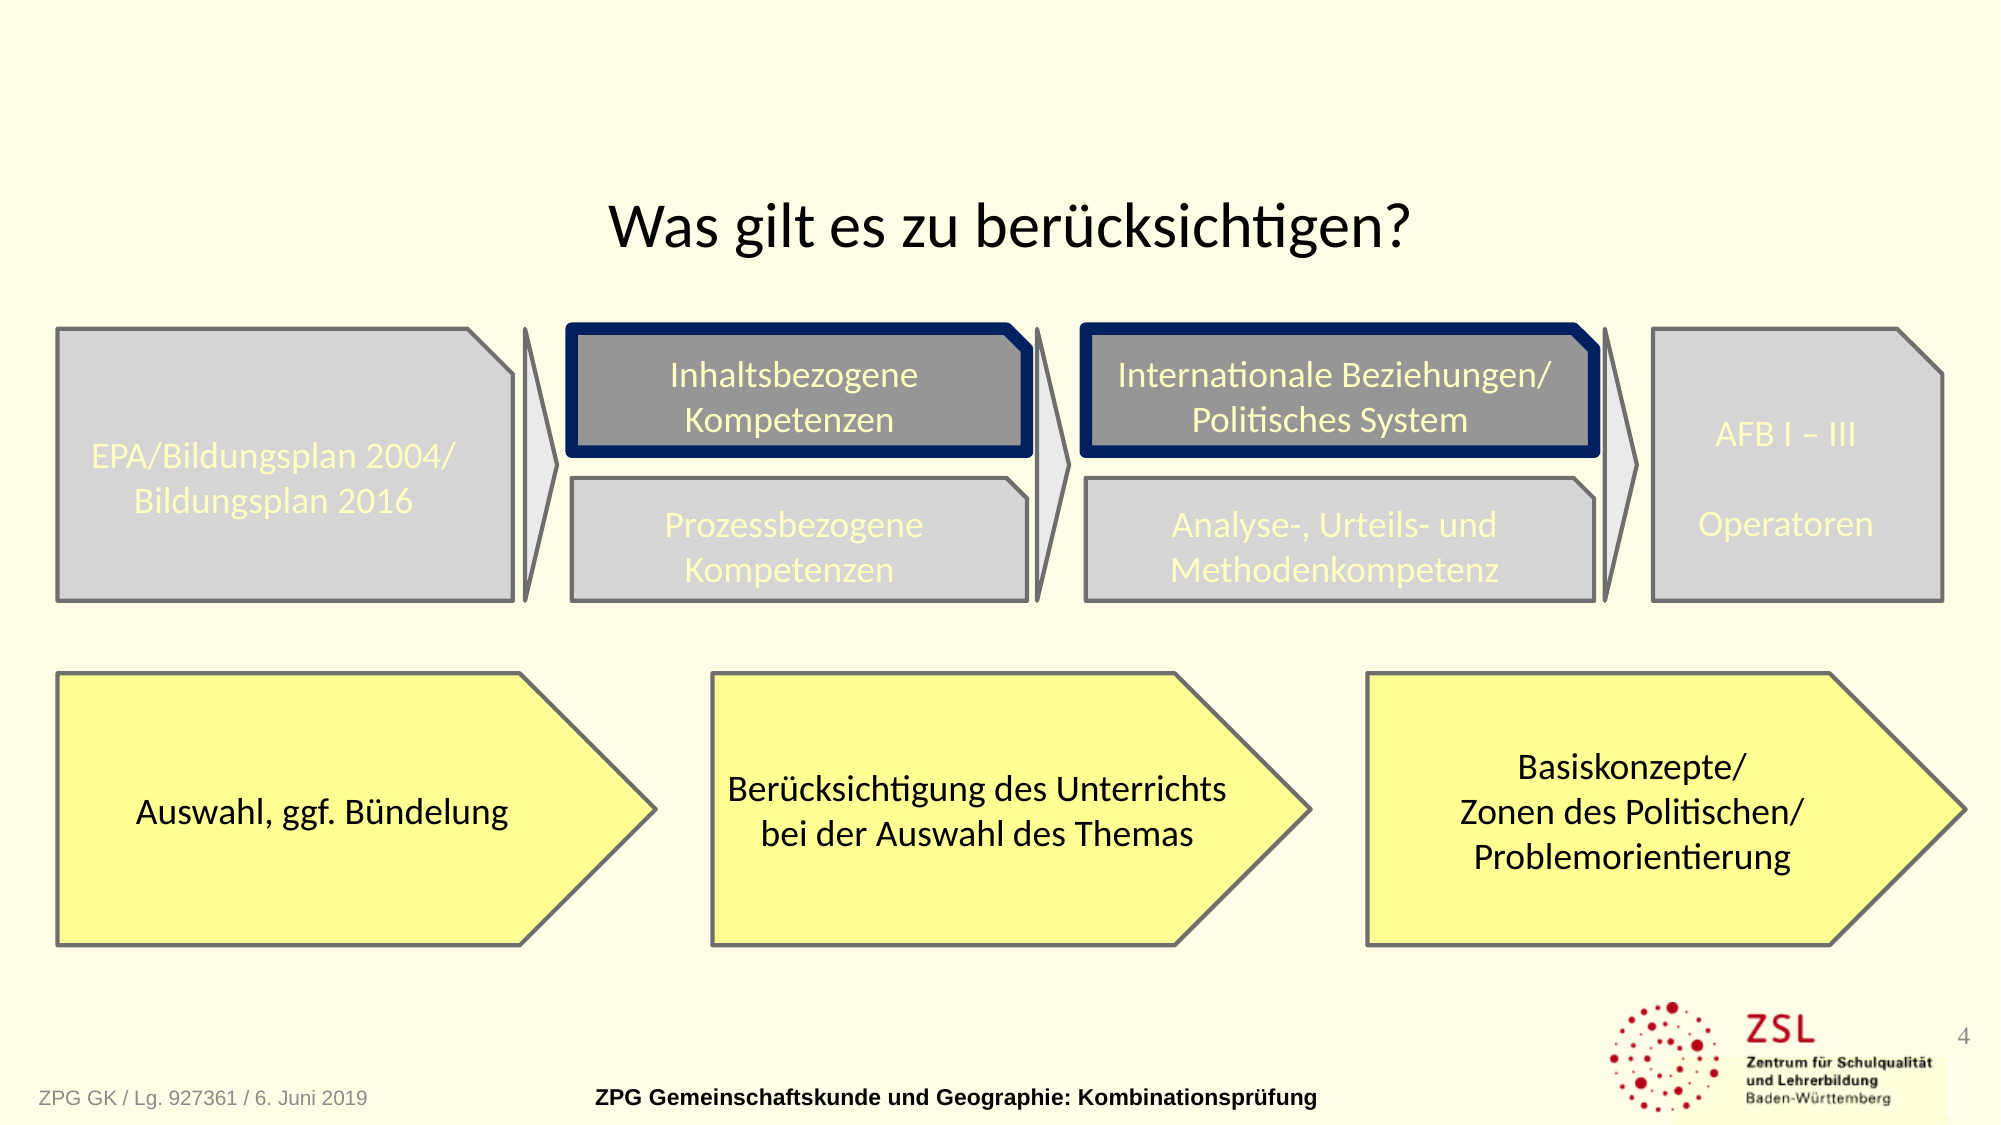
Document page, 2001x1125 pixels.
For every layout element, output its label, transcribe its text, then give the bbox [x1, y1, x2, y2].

picture [1609, 1002, 1935, 1114]
text_box [522, 326, 560, 603]
picture [1947, 1065, 1953, 1116]
text_box EPA/Bildungsplan 2004/ Bildungsplan 2016 [55, 326, 515, 603]
text_box AFB I – III Operatoren [1650, 326, 1945, 603]
text_box Inhaltsbezogene Kompetenzen [569, 326, 1030, 454]
text_box Basiskonzepte/ Zonen des Politischen/ Problemorientierung [1365, 671, 1968, 948]
text_box [1034, 326, 1072, 603]
text_box Berücksichtigung des Unterrichts bei der Auswahl des Themas [710, 671, 1313, 948]
text_box Auswahl, ggf. Bündelung [55, 671, 658, 948]
text_box Prozessbezogene Kompetenzen [569, 475, 1030, 603]
text_box Was gilt es zu berücksichtigen? [149, 175, 1875, 268]
text_box Analyse-, Urteils- und Methodenkompetenz [1083, 475, 1597, 603]
text_box ZPG GK / Lg. 927361 / 6. Juni 2019 [23, 1066, 843, 1125]
text_box Internationale Beziehungen/ Politisches System [1083, 326, 1597, 454]
text_box [1602, 326, 1639, 603]
slide_number 4 [1899, 1004, 1986, 1065]
